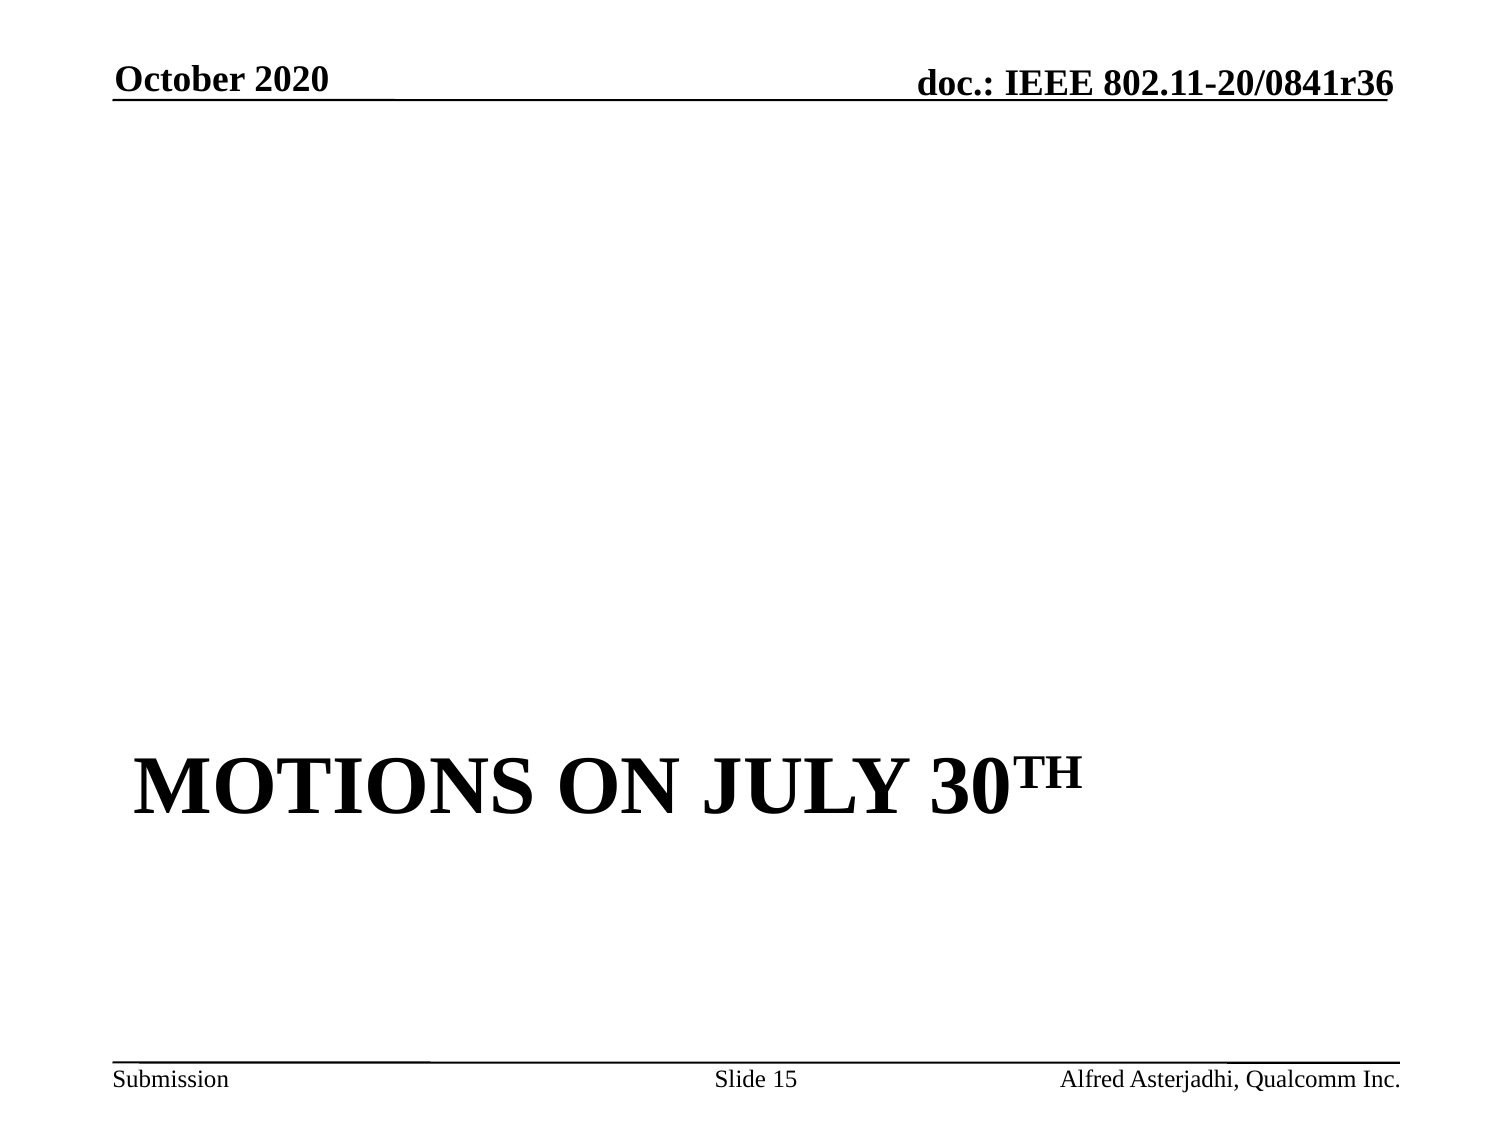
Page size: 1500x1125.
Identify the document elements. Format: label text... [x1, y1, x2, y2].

footer Alfred Asterjadhi, Qualcomm Inc. [878, 1061, 1402, 1093]
slide_number Slide 15 [712, 1061, 800, 1123]
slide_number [114, 54, 423, 100]
title Motions on JuLY 30th [118, 722, 1394, 947]
